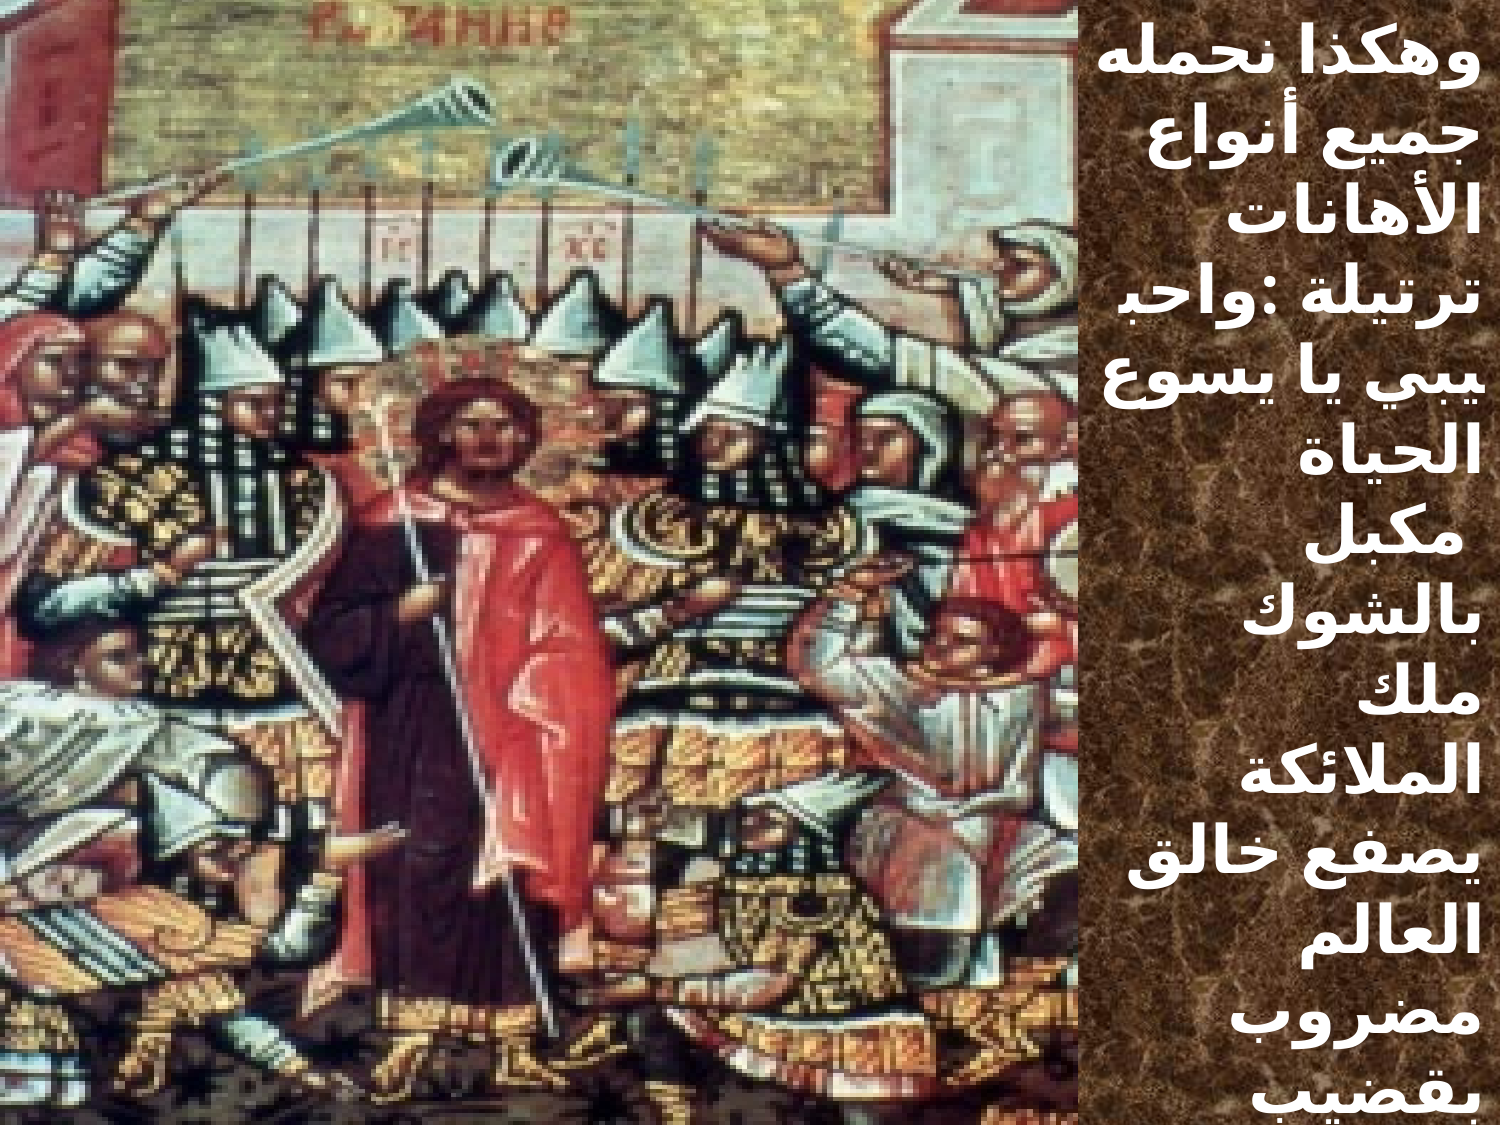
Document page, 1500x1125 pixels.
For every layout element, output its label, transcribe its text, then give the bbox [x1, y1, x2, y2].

text_box وهكذا نحمله جميع أنواع الأهانات ترتيلة :واحبيبي يا يسوع الحياة مكبل بالشوك ملك الملائكة يصفع خالق العالم مضروب بقضيب على رأسه الذي يملك سلطة الموت المجد لك أنت الذي تألم لأجلنا. [1079, 0, 1500, 1125]
picture [0, 0, 1079, 1125]
